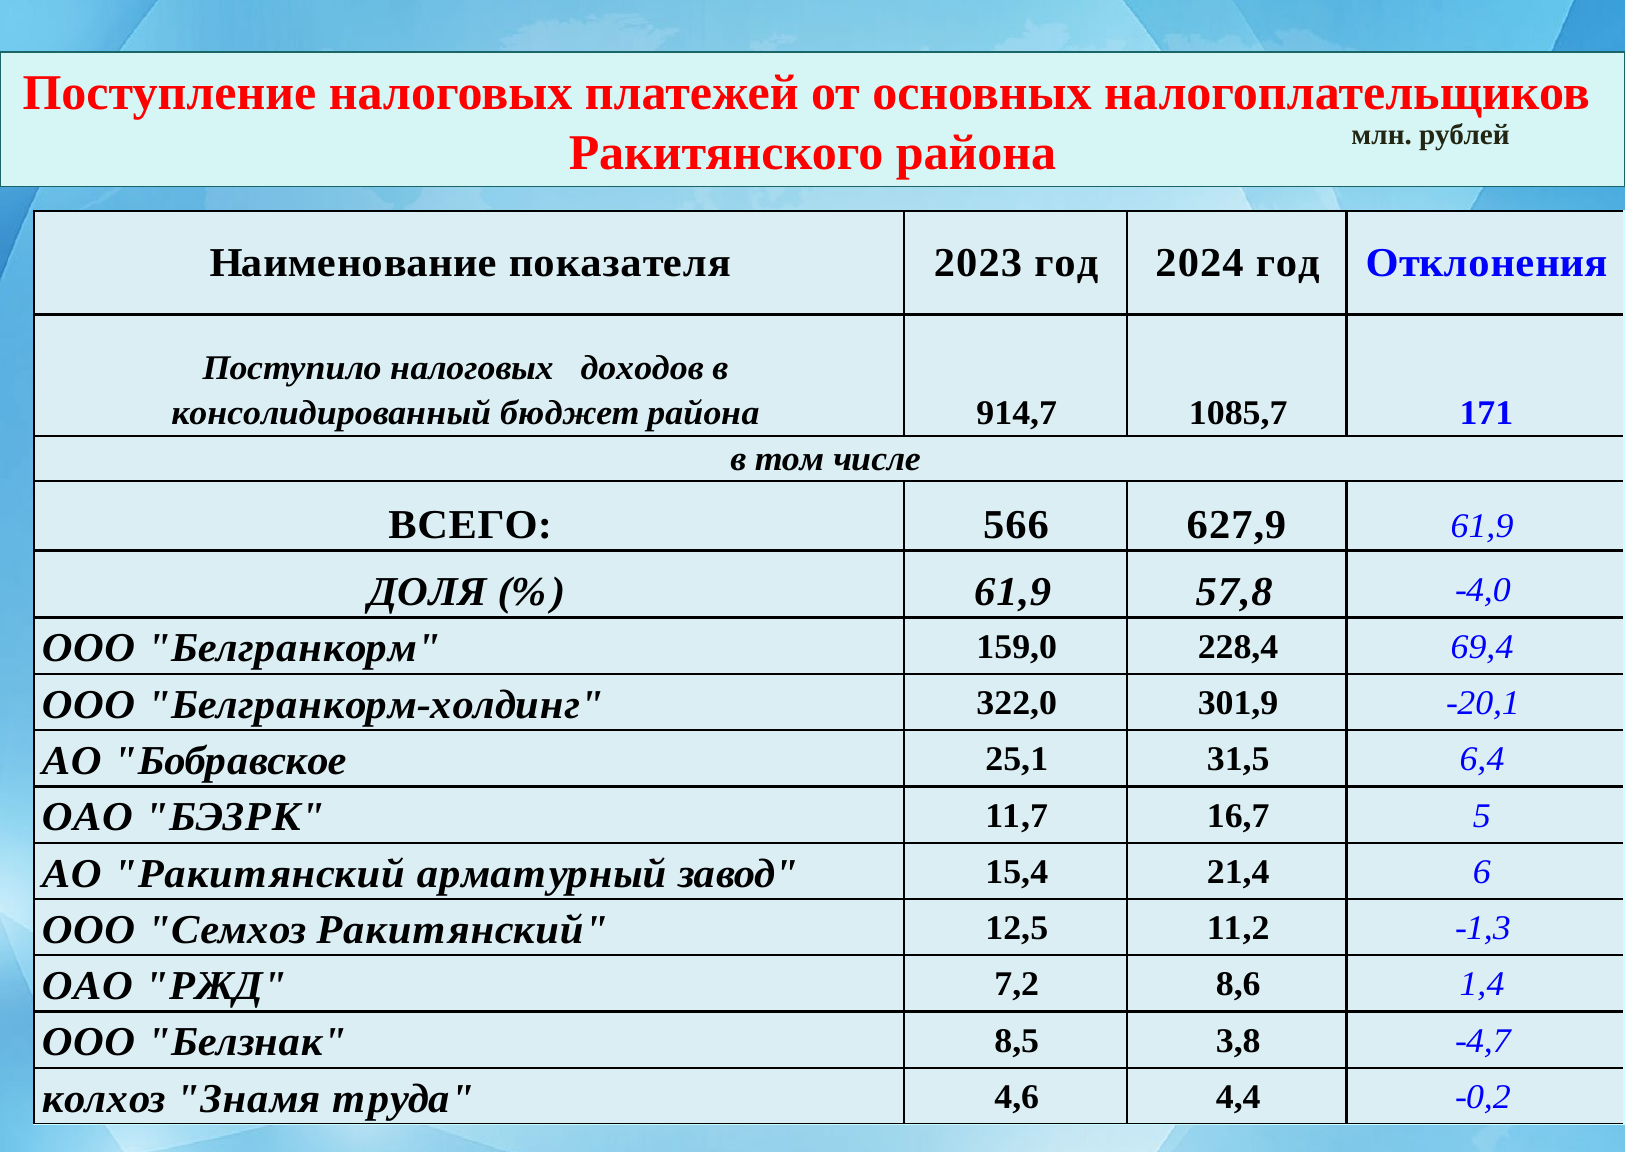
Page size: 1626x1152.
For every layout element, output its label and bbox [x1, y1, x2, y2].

picture [0, 0, 1625, 1152]
text_box [32, 209, 1625, 1126]
